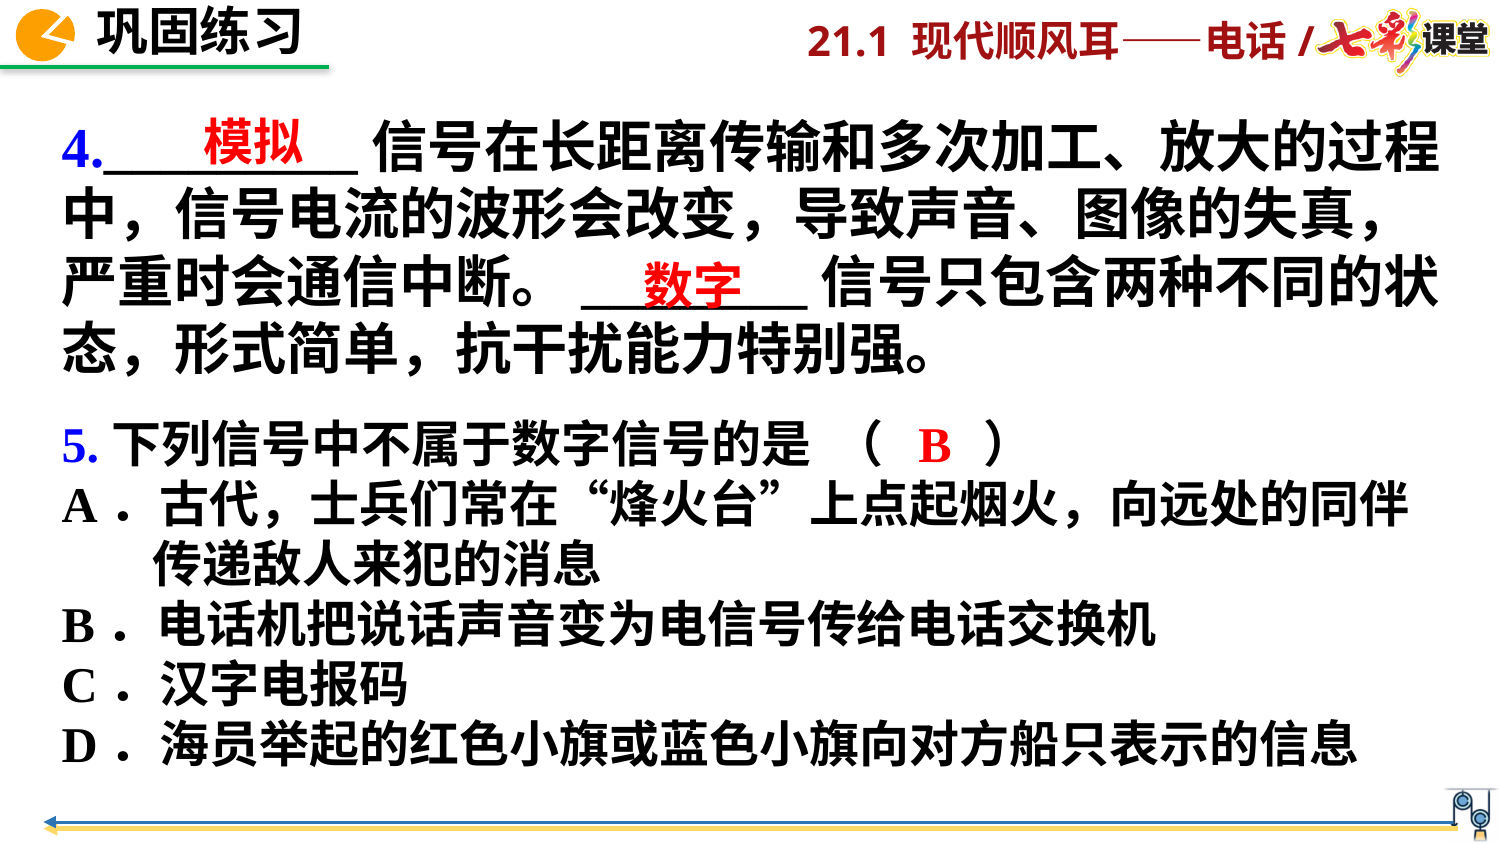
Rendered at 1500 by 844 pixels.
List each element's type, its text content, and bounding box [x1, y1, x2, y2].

text_box 数字 [628, 247, 789, 382]
text_box B [903, 404, 967, 480]
picture [1449, 793, 1493, 836]
picture [1313, 7, 1492, 77]
text_box 5.下列信号中不属于数字信号的是 （ ） A．古代，士兵们常在“烽火台”上点起烟火，向远处的同伴 传递敌人来犯的消息 B．电话机把说话声音变为电信号传给电话交换机 C．汉字电报码 D．海员举起的红色小旗或蓝色小旗向对方船只表示的信息 [46, 404, 1456, 780]
text_box 4._________信号在长距离传输和多次加工、放大的过程中，信号电流的波形会改变，导致声音、图像的失真，严重时会通信中断。________信号只包含两种不同的状态，形式简单，抗干扰能力特别强。 [46, 103, 1456, 389]
text_box 模拟 [138, 103, 344, 239]
